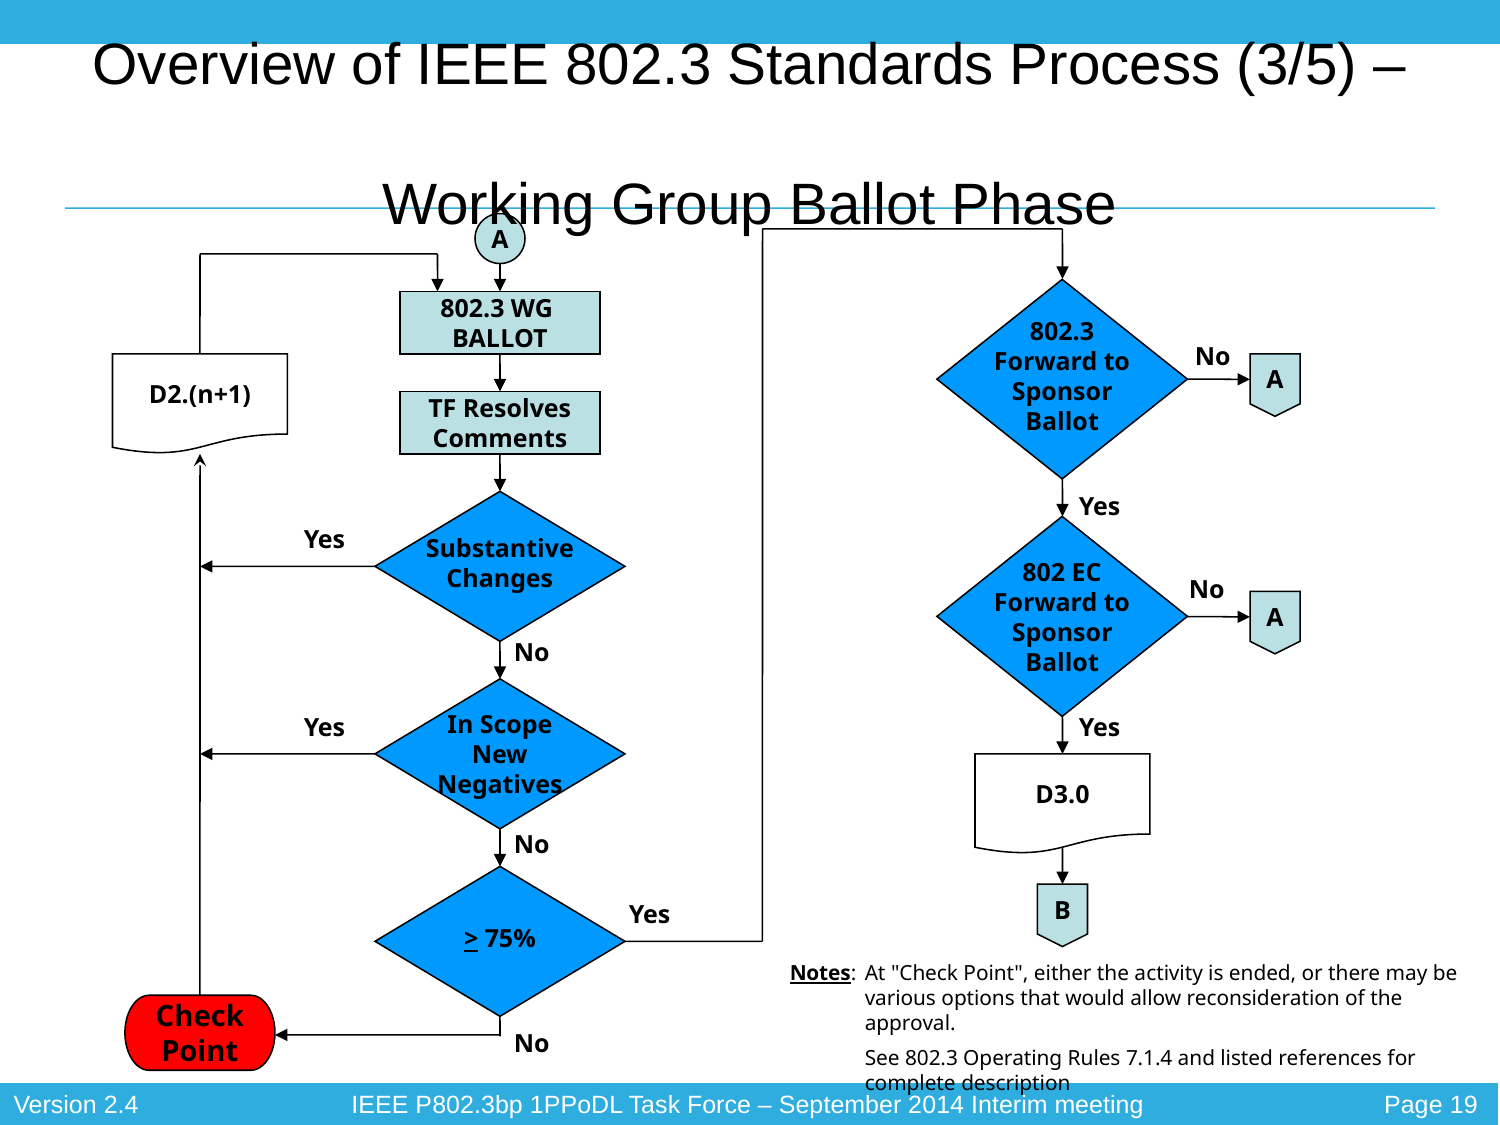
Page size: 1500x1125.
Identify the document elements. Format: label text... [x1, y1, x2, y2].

text_box [1188, 611, 1250, 624]
text_box [1056, 229, 1069, 279]
text_box D3.0 [975, 753, 1150, 853]
text_box No [499, 821, 565, 866]
text_box [199, 560, 375, 573]
text_box A [1250, 591, 1301, 654]
text_box Yes [289, 516, 361, 562]
text_box [1056, 717, 1065, 754]
text_box A [474, 213, 526, 264]
text_box [199, 747, 375, 761]
text_box [431, 254, 444, 292]
text_box No [1180, 333, 1246, 378]
text_box B [1037, 884, 1088, 947]
text_box 802.3 Forward to Sponsor Ballot [936, 279, 1188, 479]
text_box [493, 353, 507, 391]
text_box 802.3 WG BALLOT [399, 291, 601, 354]
text_box A [1250, 353, 1301, 417]
text_box Yes [614, 891, 686, 937]
text_box No [1174, 566, 1240, 612]
text_box Substantive Changes [375, 491, 625, 641]
text_box [275, 1028, 500, 1042]
text_box [1056, 479, 1069, 516]
text_box No [499, 1020, 565, 1065]
text_box [493, 453, 507, 491]
text_box Check Point [124, 995, 275, 1071]
text_box TF Resolves Comments [399, 391, 601, 454]
text_box > 75% [375, 866, 625, 1017]
text_box Yes [1064, 703, 1136, 749]
text_box In Scope New Negatives [375, 678, 625, 829]
text_box 802 EC Forward to Sponsor Ballot [936, 516, 1188, 717]
text_box D2.(n+1) [112, 353, 288, 453]
text_box [1056, 848, 1069, 884]
text_box Yes [1064, 482, 1136, 528]
text_box No [501, 628, 565, 674]
text_box [493, 641, 507, 678]
title Overview of IEEE 802.3 Standards Process (3/5) – Working Group Ballot Phase [74, 66, 1426, 197]
text_box Notes: At "Check Point", either the activity is ended, or there may be various options that would allow reconsideration of the approval. See 802.3 Operating Rules 7.1.4 and listed references for complete description [774, 952, 1488, 1103]
text_box [1188, 377, 1250, 386]
text_box Yes [289, 703, 361, 749]
text_box [493, 264, 507, 291]
text_box [193, 453, 207, 467]
text_box [493, 853, 499, 865]
